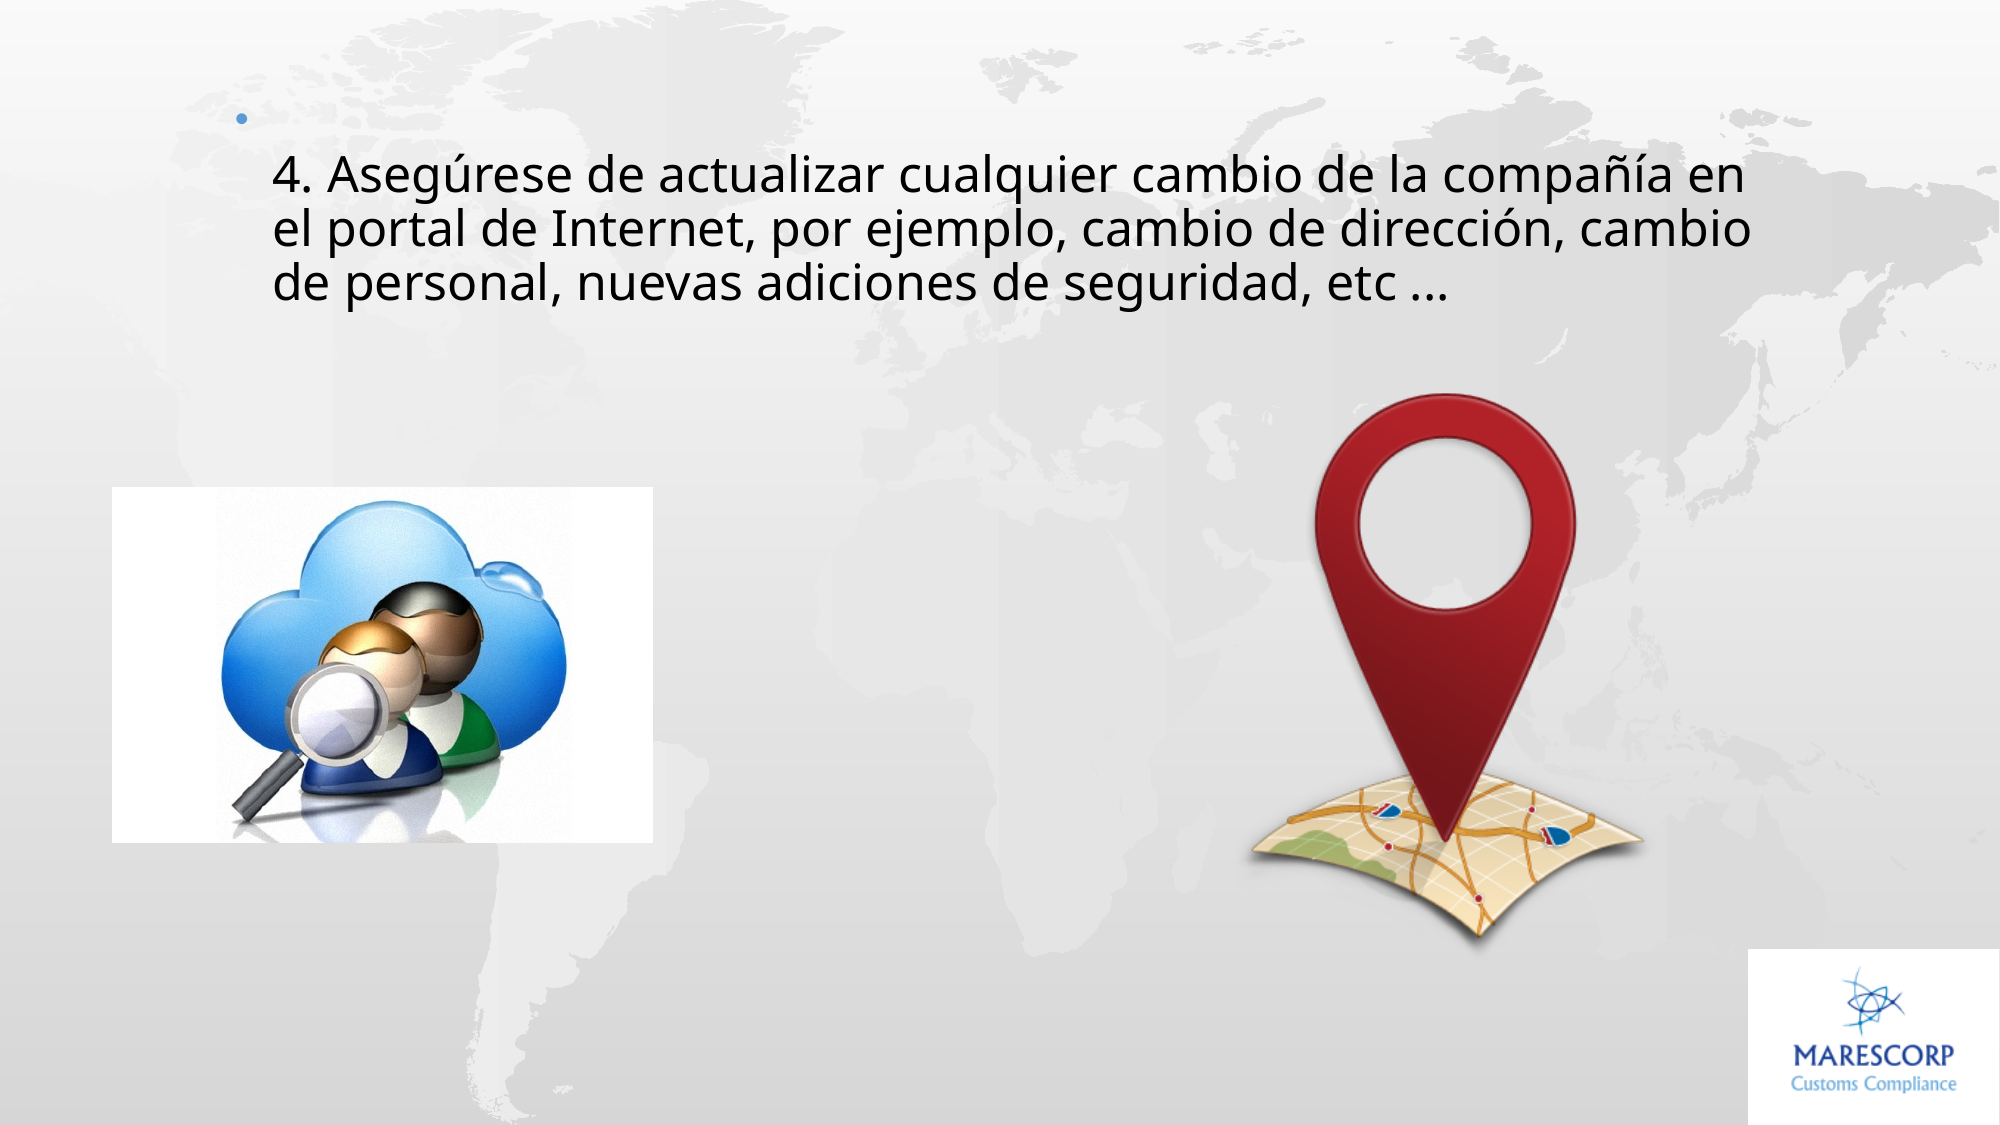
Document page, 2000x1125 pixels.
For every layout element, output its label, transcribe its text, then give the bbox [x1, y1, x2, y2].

picture [112, 487, 653, 843]
picture [1748, 949, 2000, 1125]
list 4. Asegúrese de actualizar cualquier cambio de la compañía en el portal de Internet, por ejemplo, cambio de dirección, cambio de personal, nuevas adiciones de seguridad, etc ... [212, 87, 1813, 800]
picture [1224, 358, 1666, 973]
